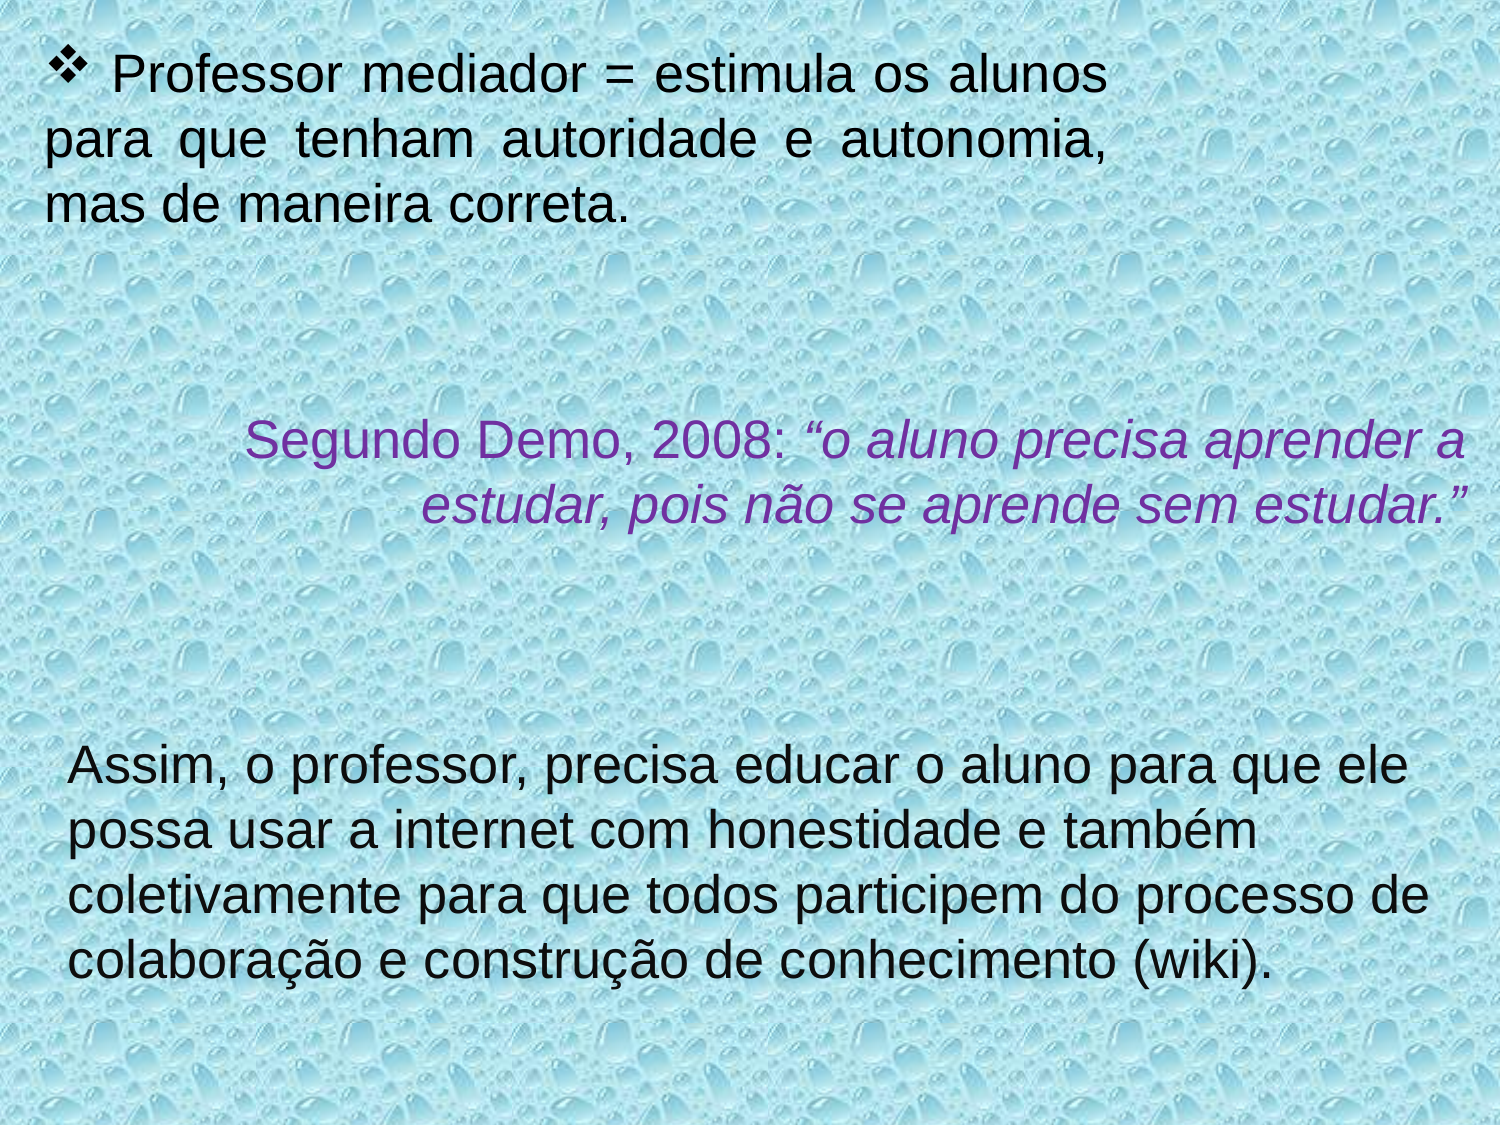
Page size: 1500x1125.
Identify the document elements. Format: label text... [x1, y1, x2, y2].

text_box Professor mediador = estimula os alunos para que tenham autoridade e autonomia, mas de maneira correta. [29, 30, 1125, 241]
picture [0, 0, 1500, 1125]
text_box [1125, 30, 1376, 112]
text_box Segundo Demo, 2008: “o aluno precisa aprender a estudar, pois não se aprende sem estudar.” Assim, o professor, precisa educar o aluno para que ele possa usar a internet com honestidade e também coletivamente para que todos participem do processo de colaboração e construção de conhecimento (wiki). [53, 267, 1483, 997]
